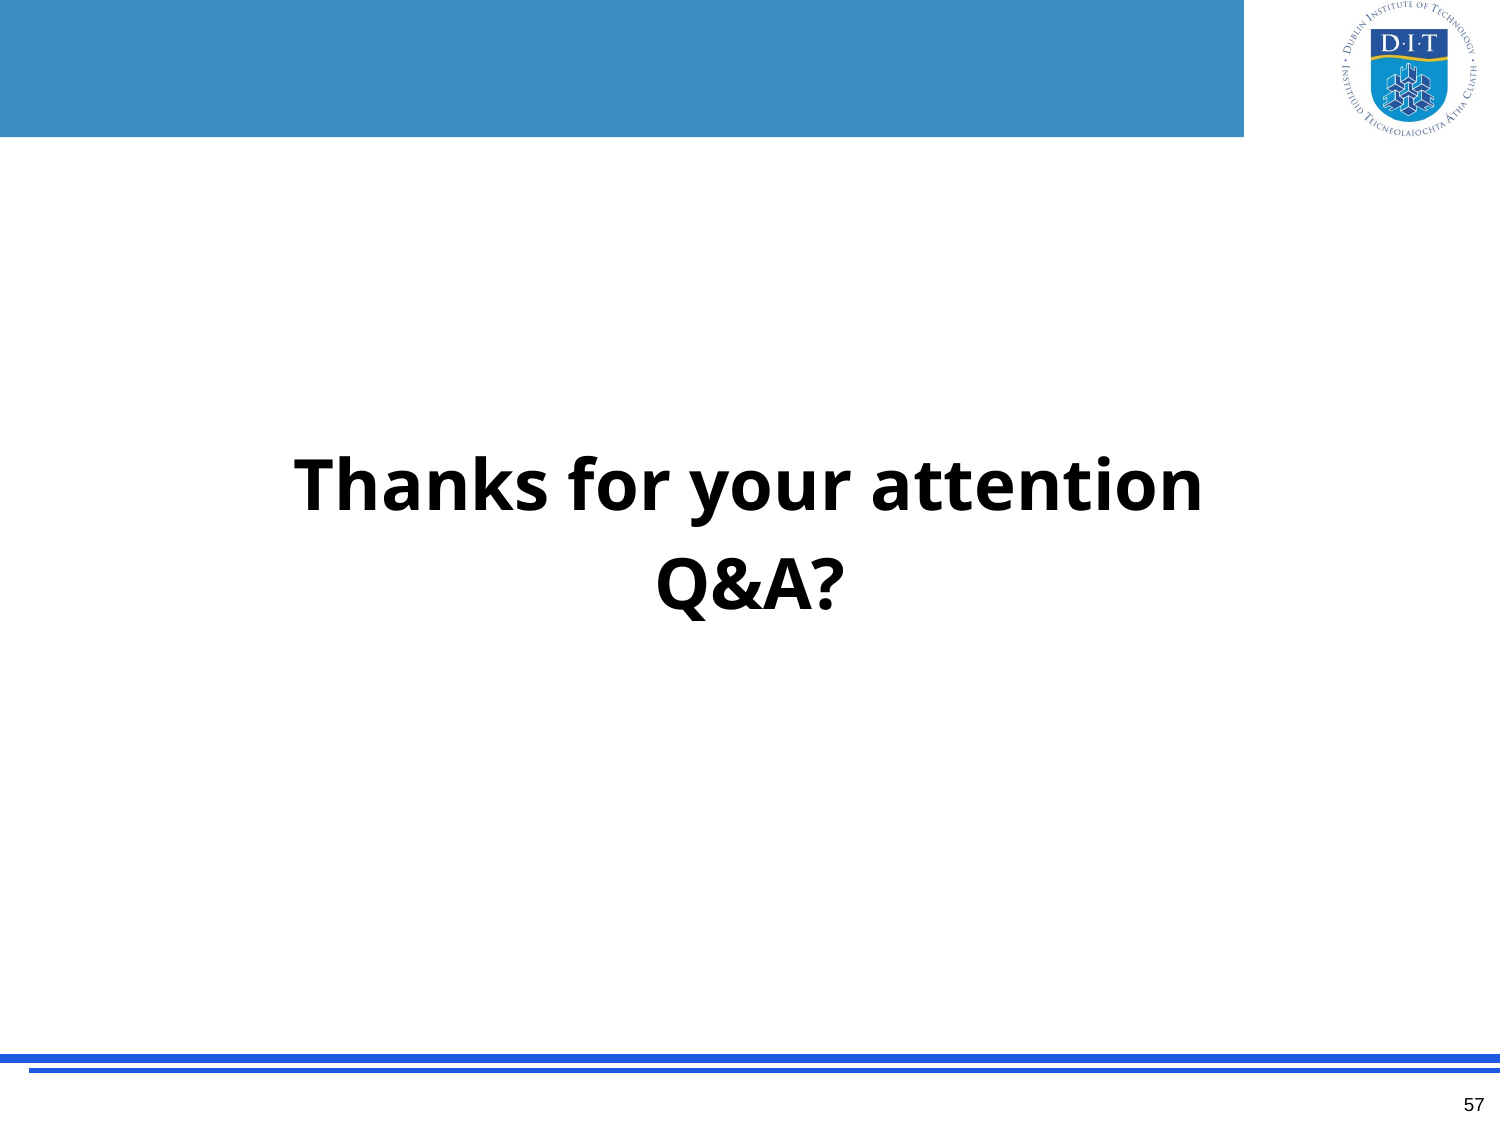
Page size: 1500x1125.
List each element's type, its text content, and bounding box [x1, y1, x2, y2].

slide_number 57 [1149, 1084, 1500, 1125]
list Thanks for your attention Q&A? [74, 184, 1426, 1051]
picture [1340, 0, 1478, 138]
